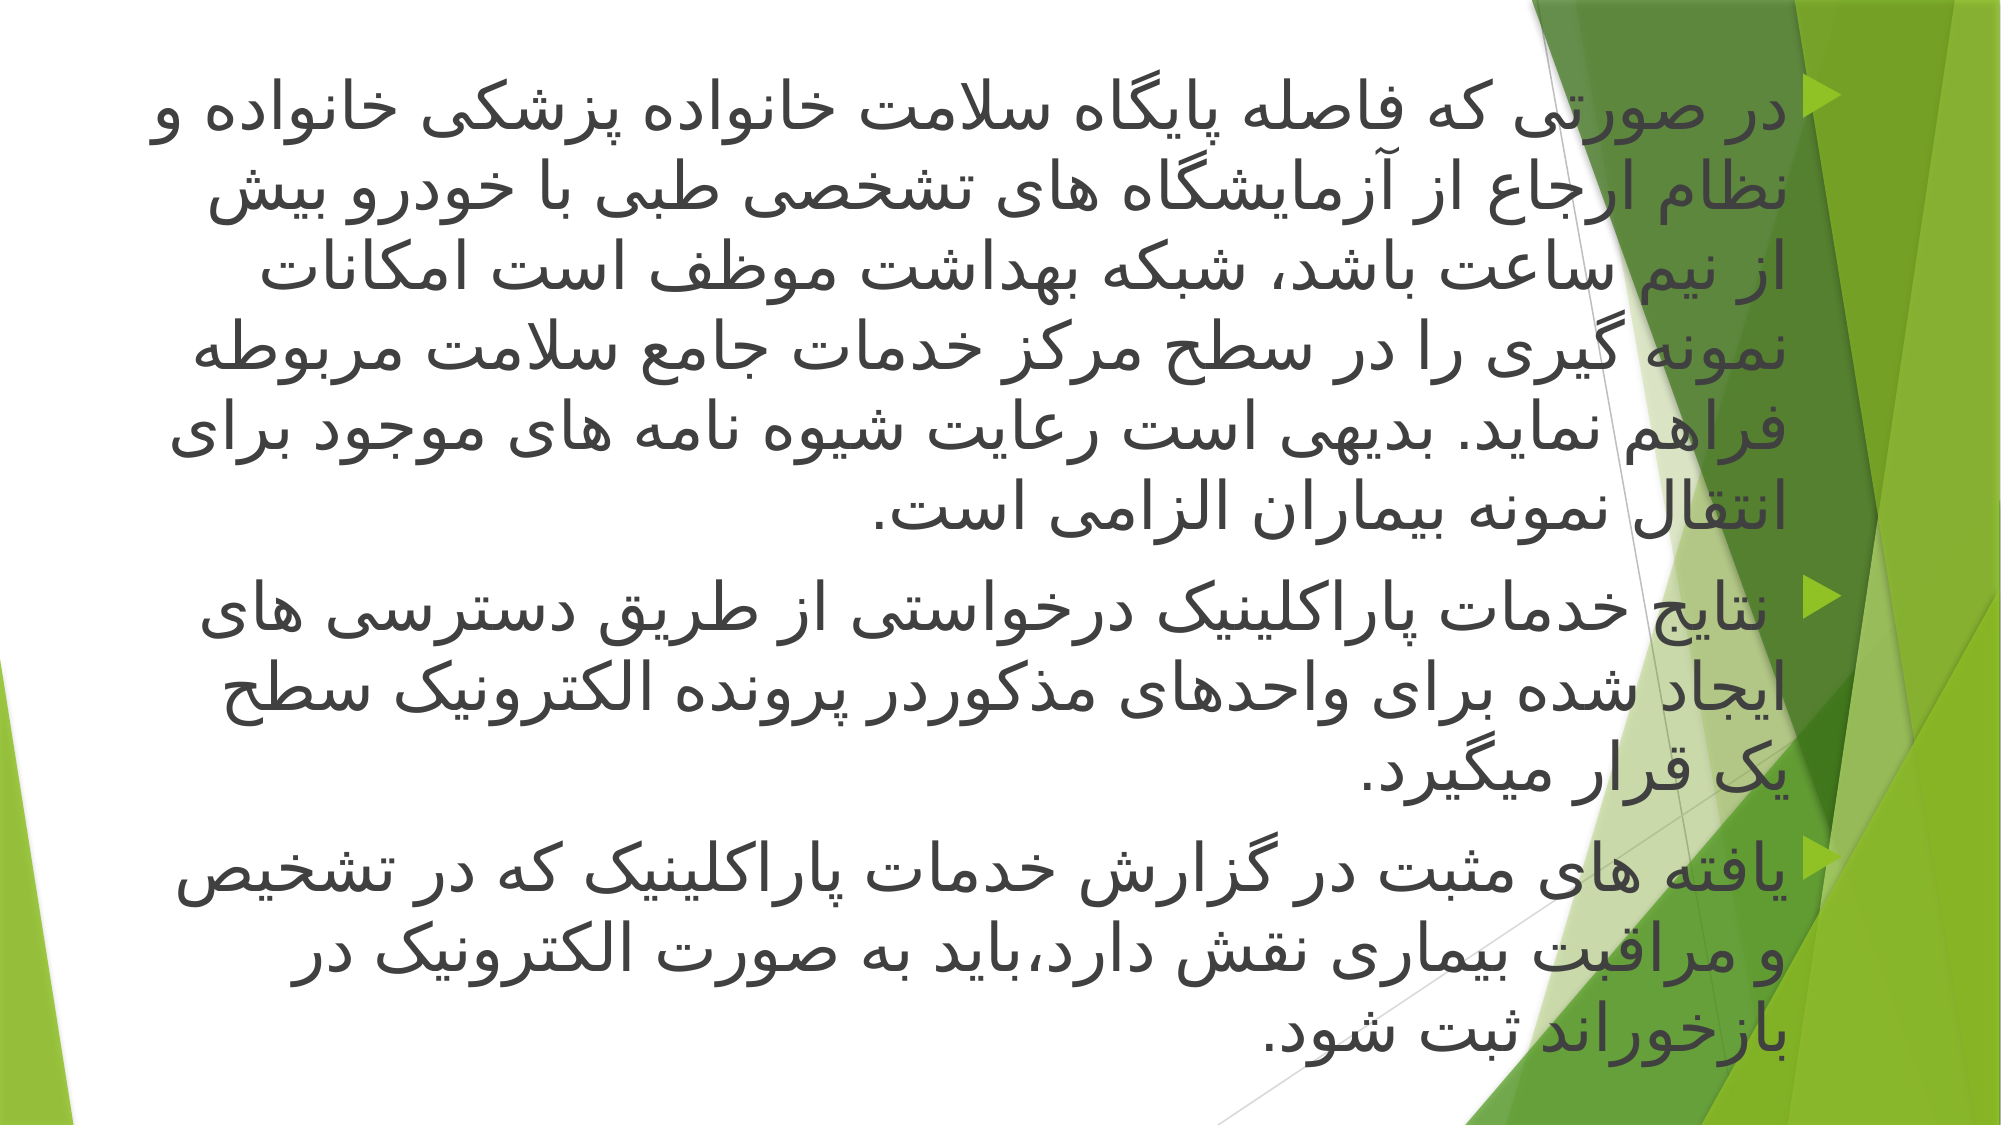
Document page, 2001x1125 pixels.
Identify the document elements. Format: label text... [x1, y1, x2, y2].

list در صورتی که فاصله پایگاه سلامت خانواده پزشکی خانواده و نظام ارجاع از آزمایشگاه های تشخصی طبی با خودرو بیش از نیم ساعت باشد، شبکه بهداشت موظف است امکانات نمونه گیری را در سطح مرکز خدمات جامع سلامت مربوطه فراهم نماید. بدیهی است رعایت شیوه نامه های موجود برای انتقال نمونه بیماران الزامی است. نتایج خدمات پاراکلینیک درخواستی از طریق دسترسی های ایجاد شده برای واحدهای مذکوردر پرونده الکترونیک سطح یک قرار میگیرد. یافته های مثبت در گزارش خدمات پاراکلینیک که در تشخیص و مراقبت بیماری نقش دارد،باید به صورت الکترونیک در بازخوراند ثبت شود. [137, 55, 1863, 1092]
